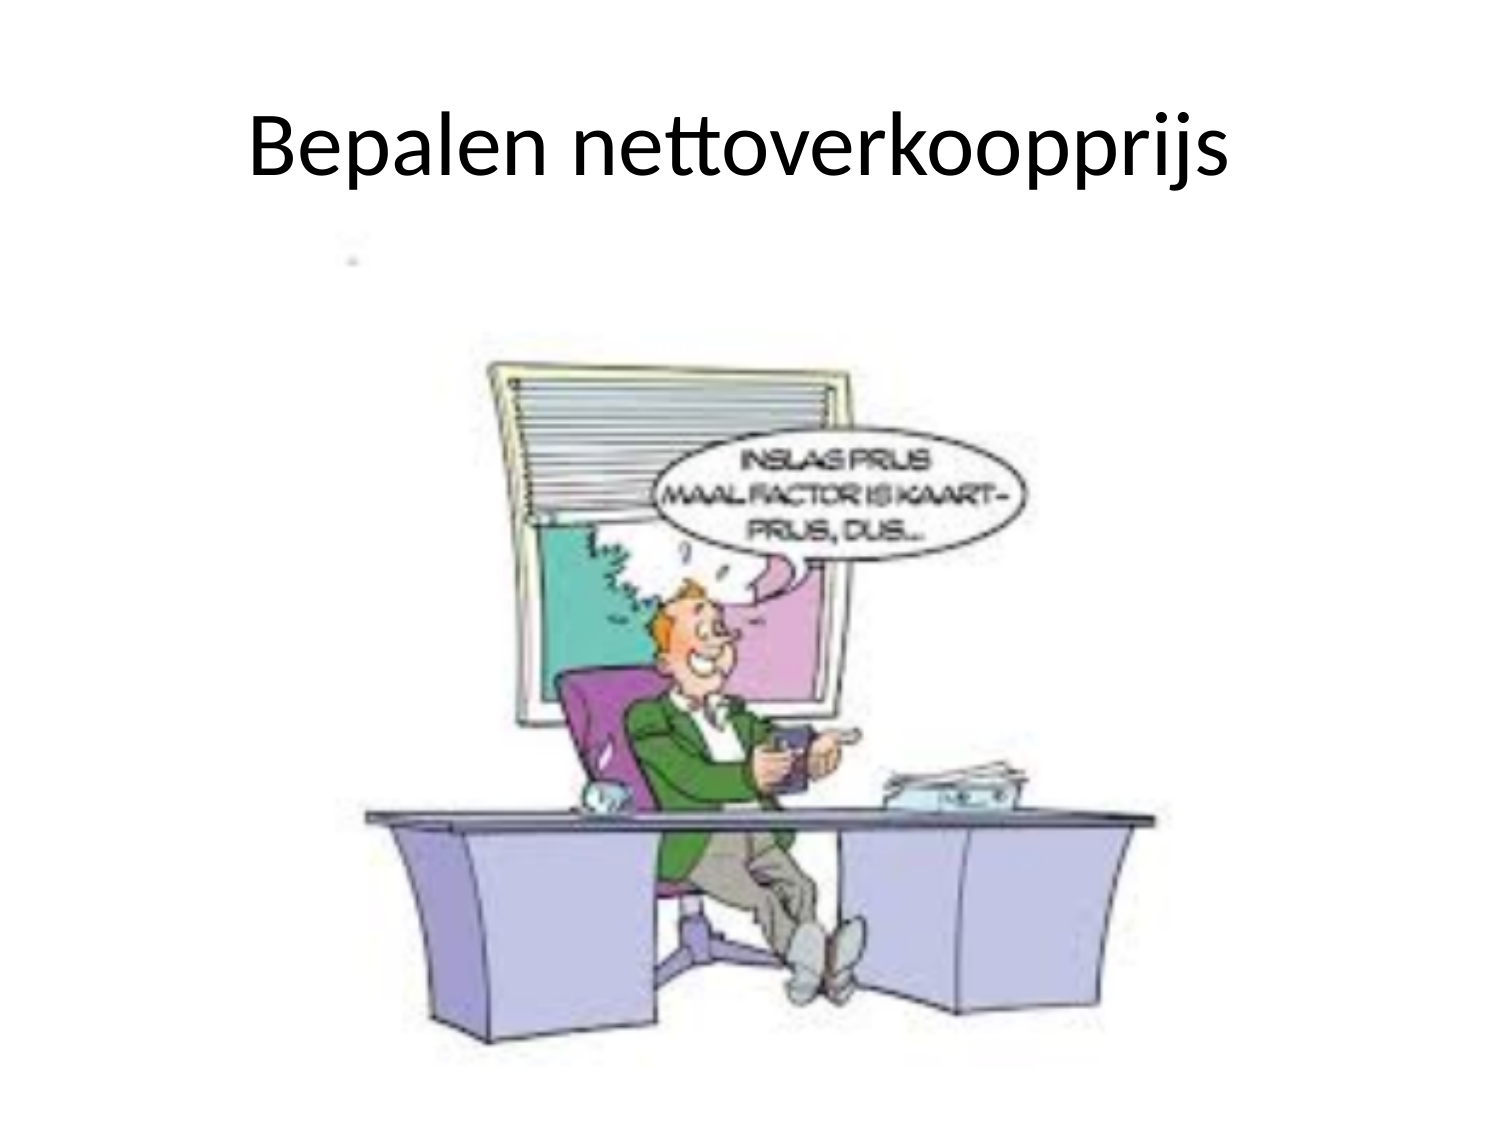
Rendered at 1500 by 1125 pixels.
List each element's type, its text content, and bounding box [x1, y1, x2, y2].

title Bepalen nettoverkoopprijs [75, 45, 1425, 233]
picture [324, 223, 1188, 1125]
